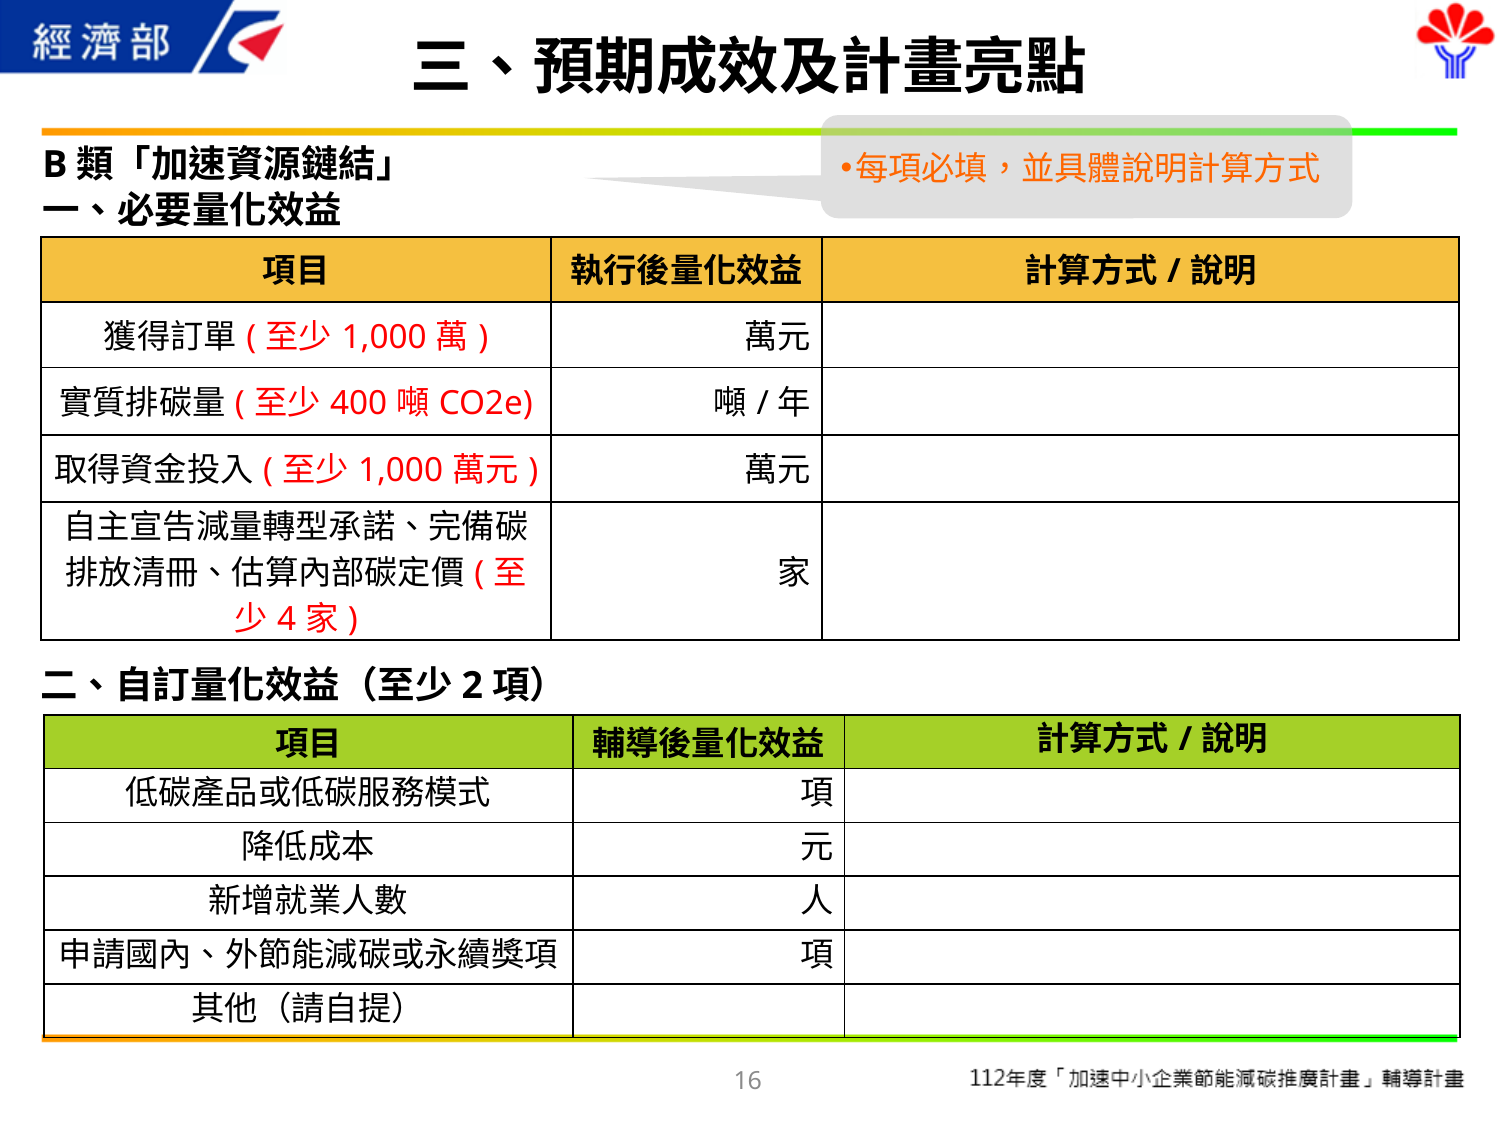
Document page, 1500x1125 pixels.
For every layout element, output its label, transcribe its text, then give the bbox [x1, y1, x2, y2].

table_header 項目 [42, 238, 550, 301]
table_header 項目 [45, 716, 572, 768]
table_header 計算方式/說明 [823, 238, 1458, 301]
text_box B類「加速資源鏈結」 一、必要量化效益 [27, 131, 429, 239]
table_cell 人 [574, 877, 844, 929]
table_cell [845, 769, 1459, 822]
table_cell [823, 503, 1458, 639]
title 三、預期成效及計畫亮點 [0, 19, 1497, 109]
table_cell 自主宣告減量轉型承諾、完備碳排放清冊、估算內部碳定價(至少4家) [42, 503, 550, 639]
table_cell [845, 823, 1459, 875]
table_cell 申請國內、外節能減碳或永續獎項 [45, 931, 572, 983]
table_header 執行後量化效益 [552, 238, 821, 301]
table_cell 項 [574, 931, 844, 983]
picture [0, 0, 1500, 1125]
table_cell [845, 985, 1459, 1037]
table_cell 降低成本 [45, 823, 572, 875]
table_header 計算方式/說明 [845, 716, 1459, 768]
table_cell 萬元 [552, 436, 821, 501]
text_box 二、自訂量化效益（至少2項） [25, 653, 582, 714]
table_cell 項 [574, 769, 844, 822]
table_cell 取得資金投入(至少1,000萬元) [42, 436, 550, 501]
text_box 每項必填，並具體說明計算方式 [581, 113, 1355, 221]
table_cell [574, 985, 844, 1037]
table_cell 新增就業人數 [45, 877, 572, 929]
table_cell [823, 436, 1458, 501]
table_cell 其他（請自提） [45, 985, 572, 1037]
table_cell [823, 303, 1458, 367]
table_cell 萬元 [552, 303, 821, 367]
table_cell [823, 368, 1458, 434]
table_header 輔導後量化效益 [574, 716, 844, 768]
table_cell 元 [574, 823, 844, 875]
table_cell 噸/年 [552, 368, 821, 434]
table_cell 低碳產品或低碳服務模式 [45, 769, 572, 822]
slide_number 16 [572, 1051, 923, 1112]
table_cell 實質排碳量(至少400噸CO2e) [42, 368, 550, 434]
table_cell 獲得訂單(至少1,000萬) [42, 303, 550, 367]
table_cell [845, 931, 1459, 983]
table_cell [845, 877, 1459, 929]
table_cell 家 [552, 503, 821, 639]
